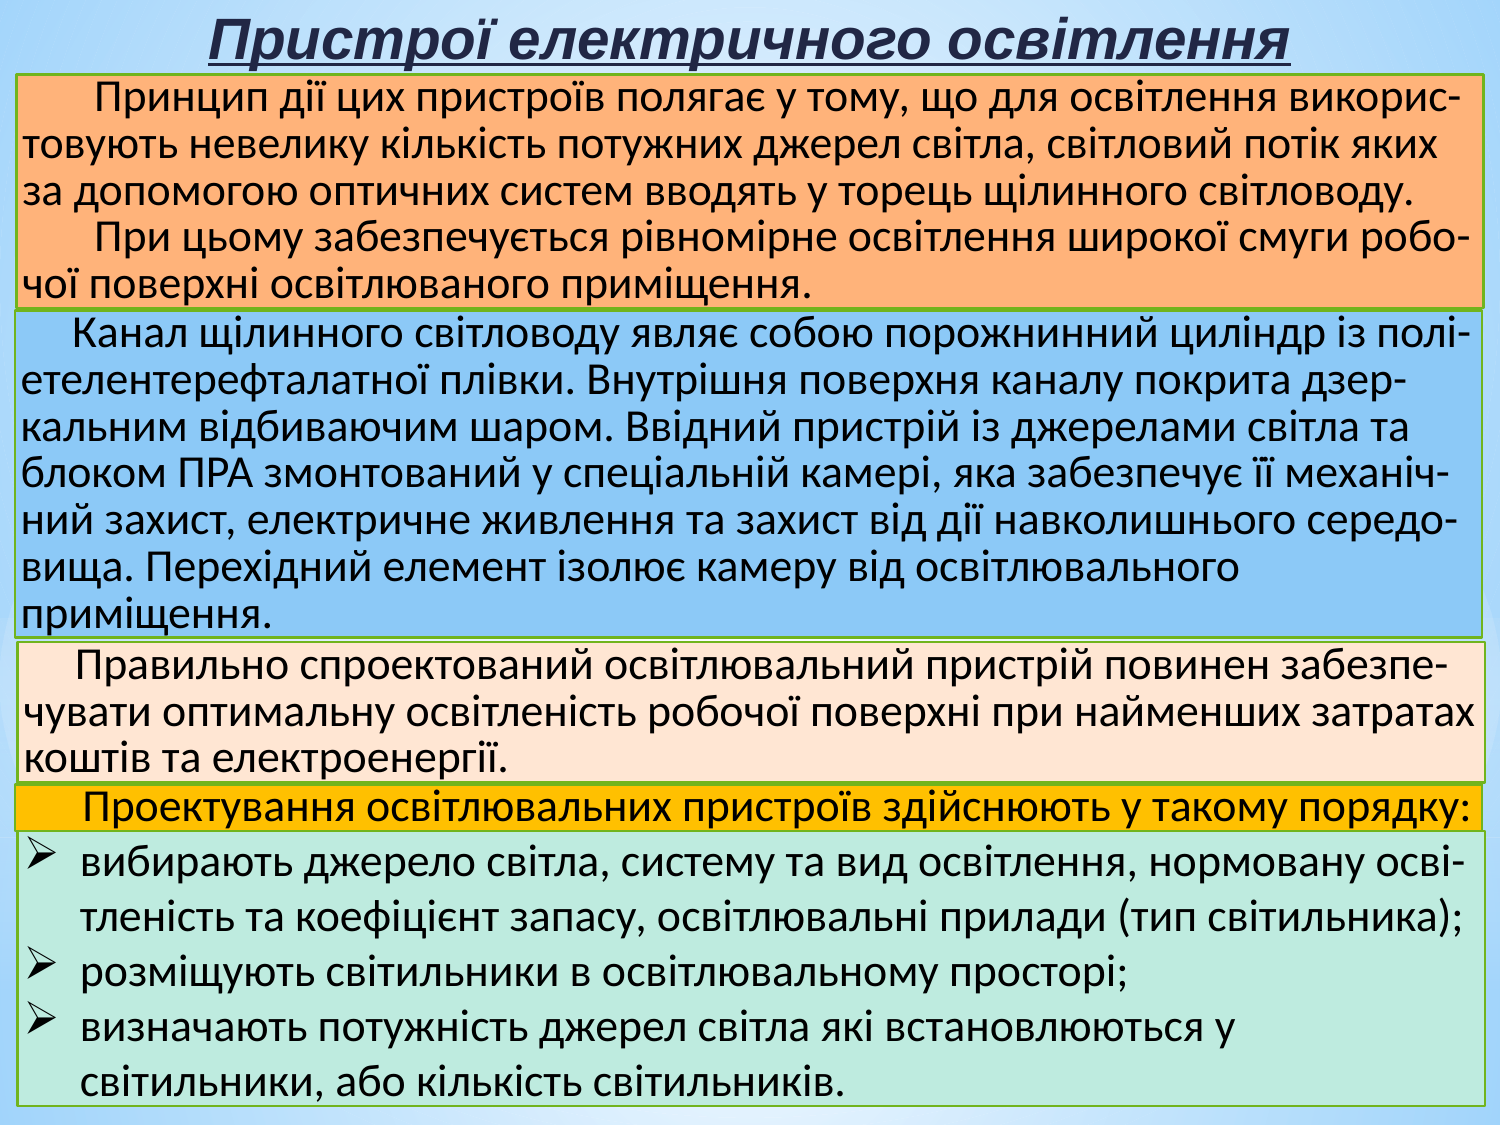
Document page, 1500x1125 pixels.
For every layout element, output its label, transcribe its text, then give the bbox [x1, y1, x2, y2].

text_box Проектування освітлювальних пристроїв здійснюють у такому порядку: [14, 783, 1483, 832]
text_box вибирають джерело світла, систему та вид освітлення, нормовану осві-тленість та коефіцієнт запасу, освітлювальні прилади (тип світильника); розміщують світильники в освітлювальному просторі; визначають потужність джерел світла які встановлюються у світильники, або кількість світильників. [16, 830, 1486, 1107]
text_box Принцип дії цих пристроїв полягає у тому, що для освітлення викорис-товують невелику кількість потужних джерел світла, світловий потік яких за допомогою оптичних систем вводять у торець щілинного світловоду. При цьому забезпечується рівномірне освітлення широкої смуги робо-чої поверхні освітлюваного приміщення. [15, 73, 1485, 309]
text_box Правильно спроектований освітлювальний пристрій повинен забезпе-чувати оптимальну освітленість робочої поверхні при найменших затратах коштів та електроенергії. [16, 641, 1486, 784]
text_box Пристрої електричного освітлення [17, 11, 1483, 72]
text_box Канал щілинного світловоду являє собою порожнинний циліндр із полі-етелентерефталатної плівки. Внутрішня поверхня каналу покрита дзер-кальним відбиваючим шаром. Ввідний пристрій із джерелами світла та блоком ПРА змонтований у спеціальній камері, яка забезпечує її механіч-ний захист, електричне живлення та захист від дії навколишнього середо-вища. Перехідний елемент ізолює камеру від освітлювального приміщення. [14, 309, 1483, 639]
